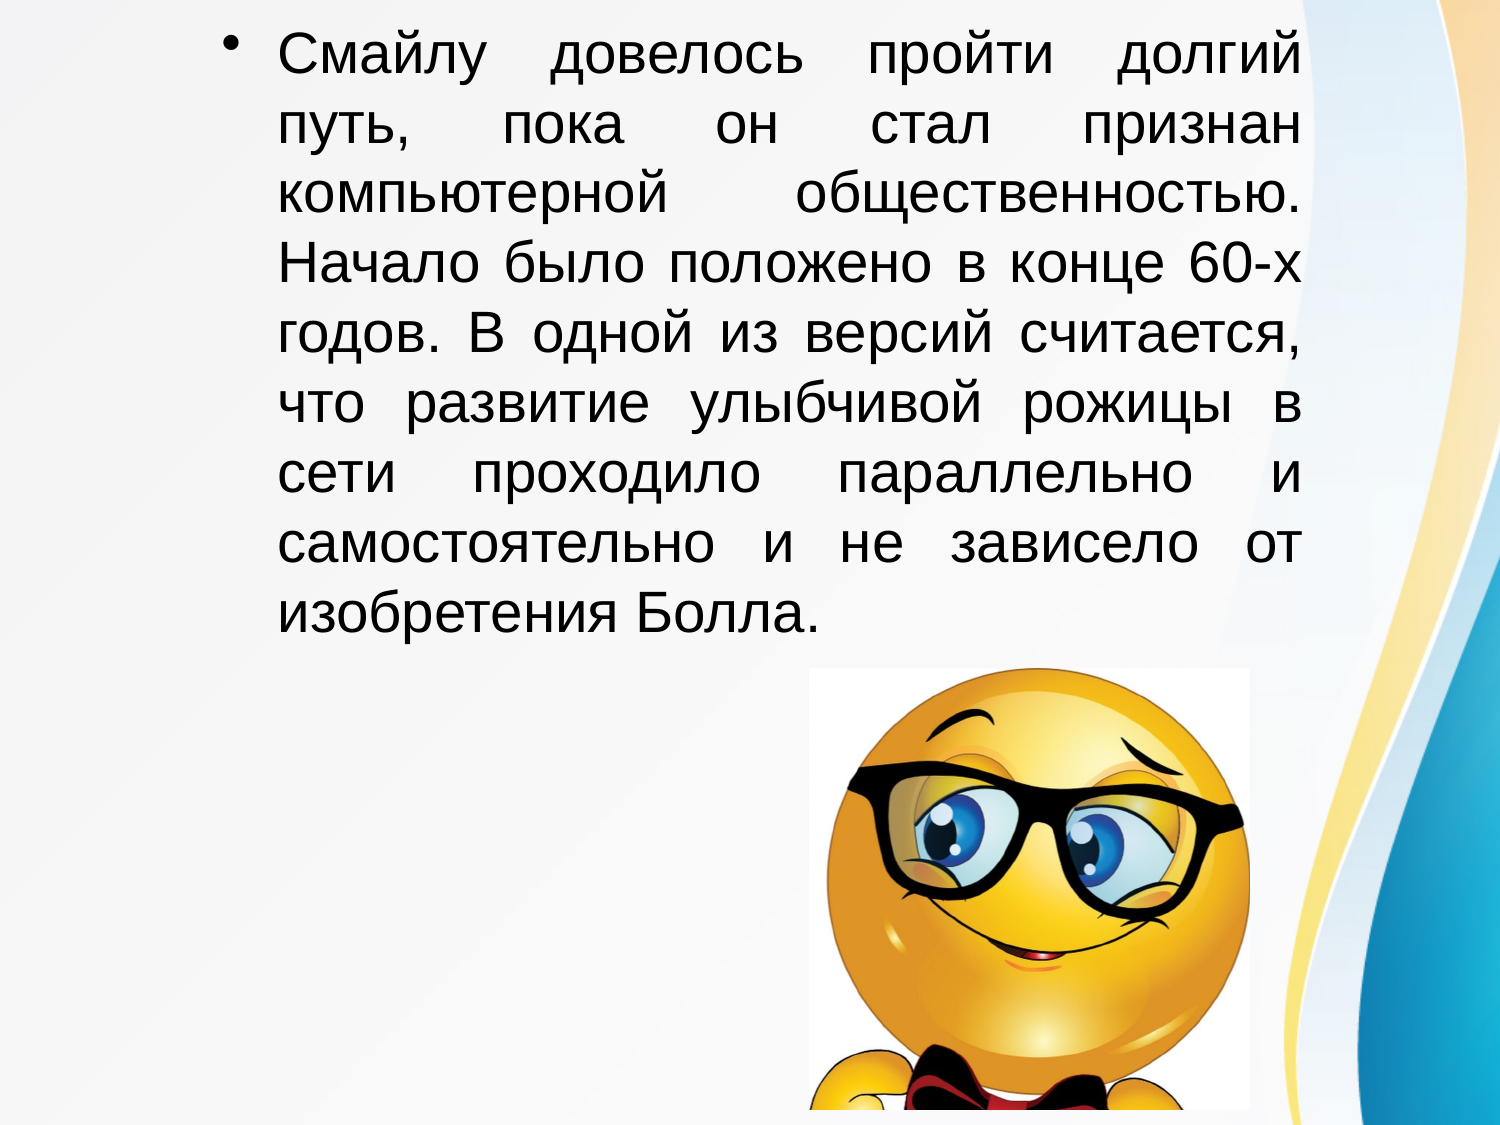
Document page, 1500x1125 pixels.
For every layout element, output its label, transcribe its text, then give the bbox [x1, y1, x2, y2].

list Смайлу довелось пройти долгий путь, пока он стал признан компьютерной общественностью. Начало было положено в конце 60-х годов. В одной из версий считается, что развитие улыбчивой рожицы в сети проходило параллельно и самостоятельно и не зависело от изобретения Болла. [206, 7, 1319, 584]
picture [0, 0, 1500, 1125]
